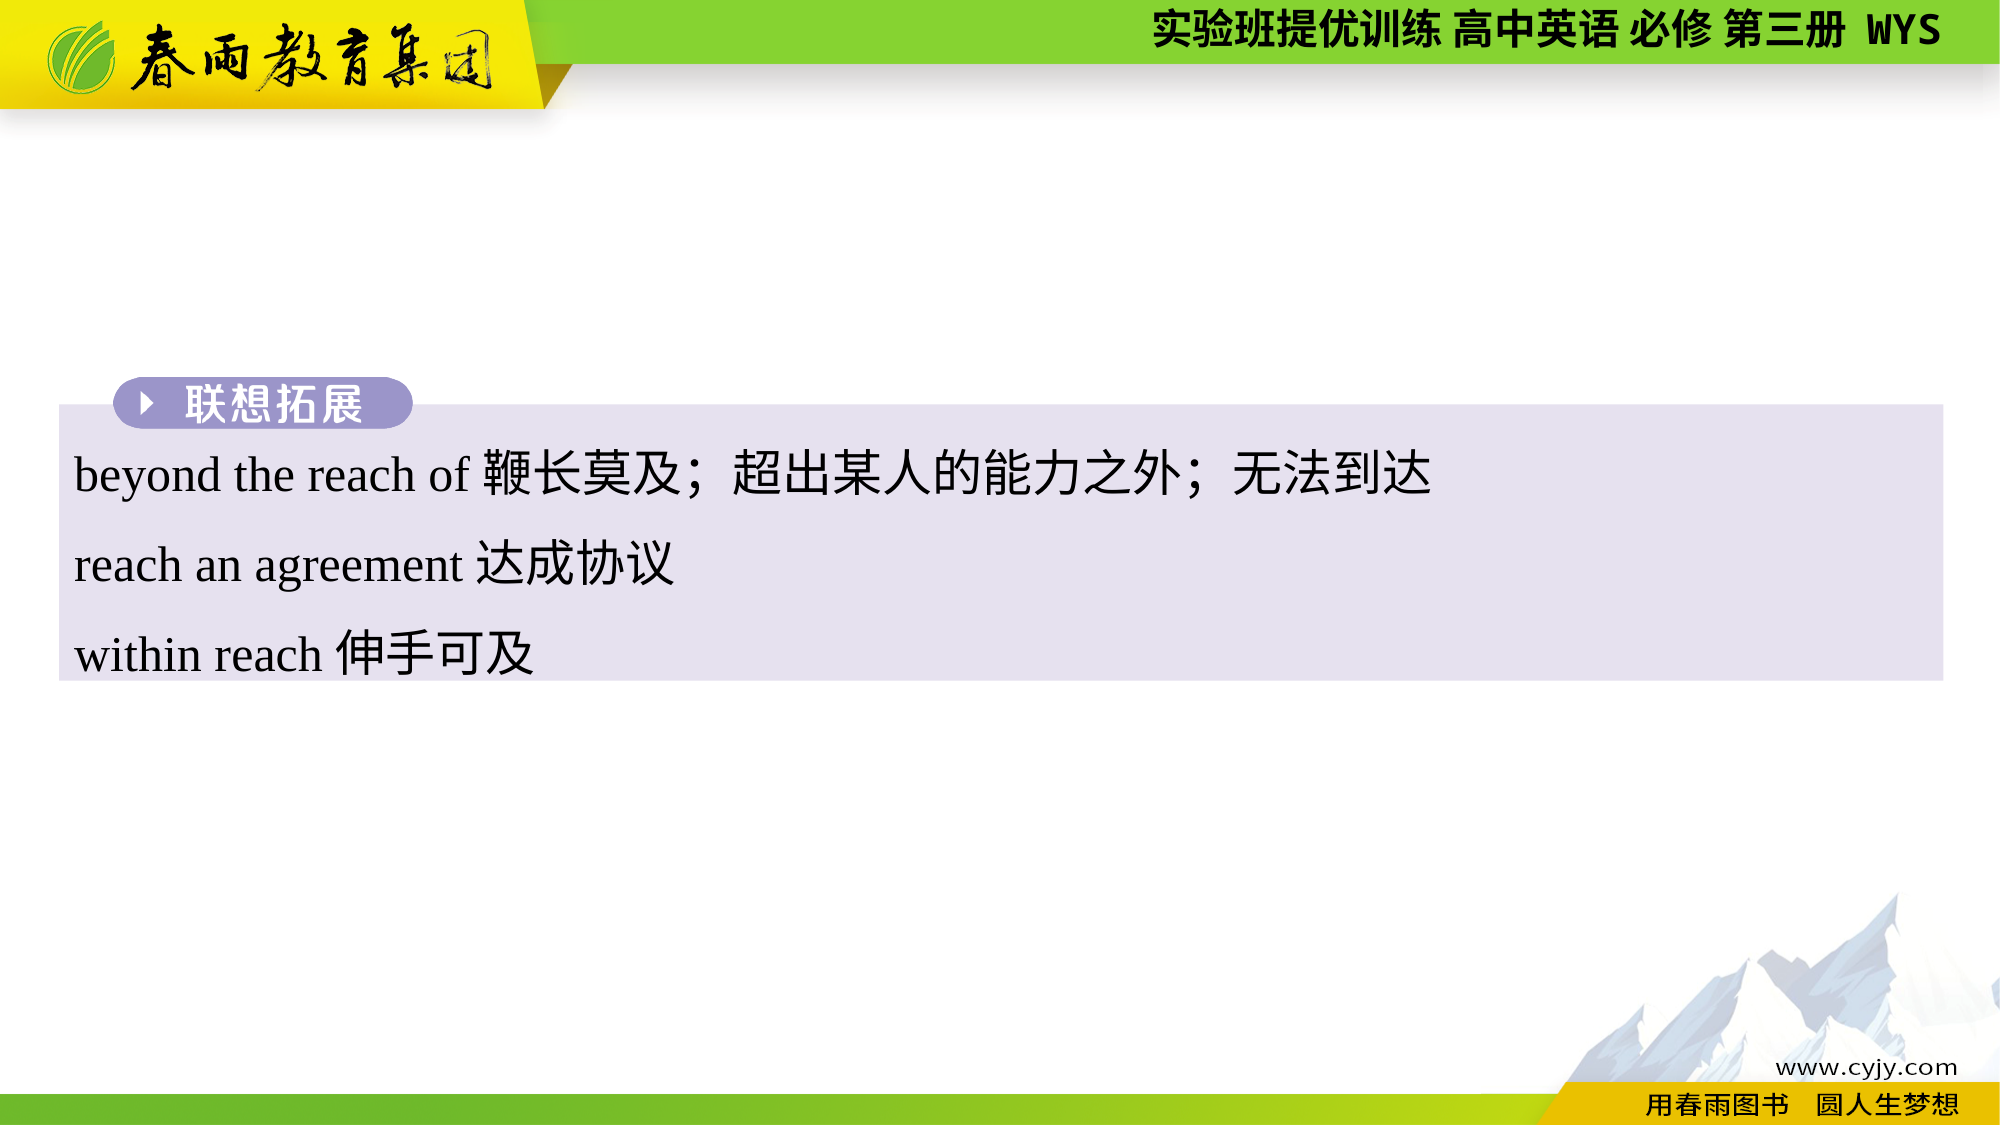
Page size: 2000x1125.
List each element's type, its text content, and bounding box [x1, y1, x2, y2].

picture [0, 0, 2000, 1125]
list beyond the reach of鞭长莫及；超出某人的能力之外；无法到达 reach an agreement达成协议 within reach伸手可及 [59, 404, 1944, 681]
